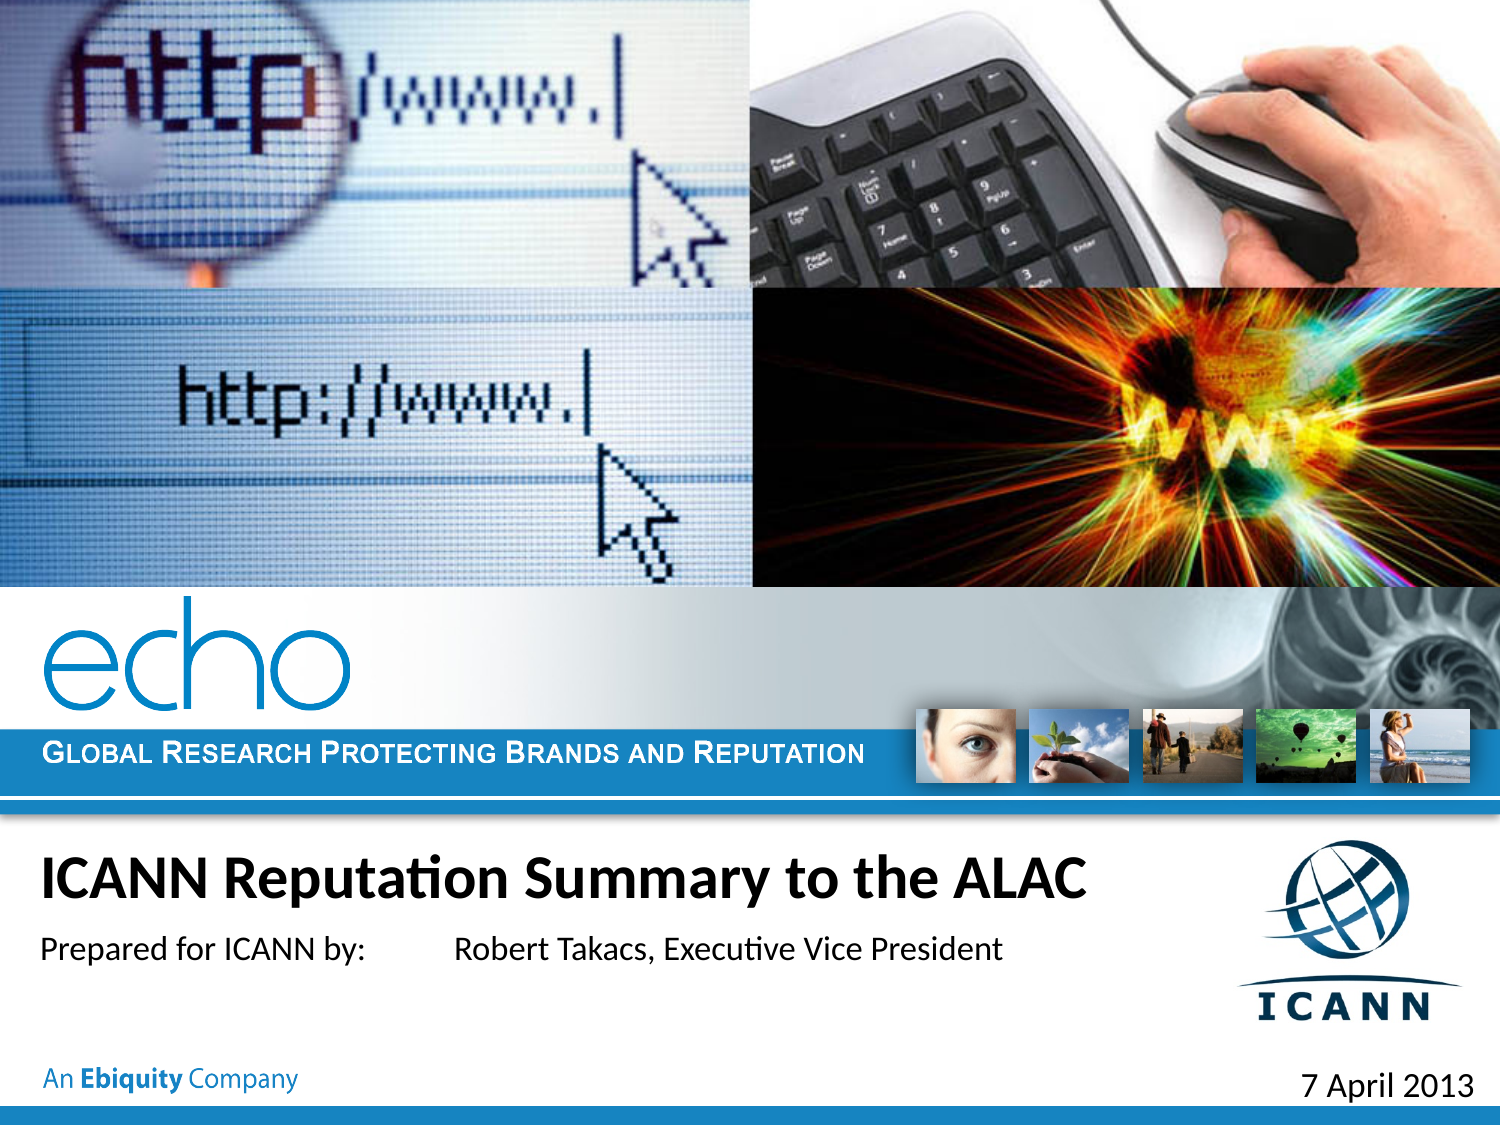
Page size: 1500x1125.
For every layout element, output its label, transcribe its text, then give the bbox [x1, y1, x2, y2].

picture [0, 0, 1500, 783]
title ICANN Reputation Summary to the ALAC [25, 828, 1301, 920]
subtitle Prepared for ICANN by: Robert Takacs, Executive Vice President [25, 918, 1076, 1055]
picture [43, 1067, 298, 1094]
picture [43, 740, 863, 763]
picture [1233, 837, 1466, 1023]
